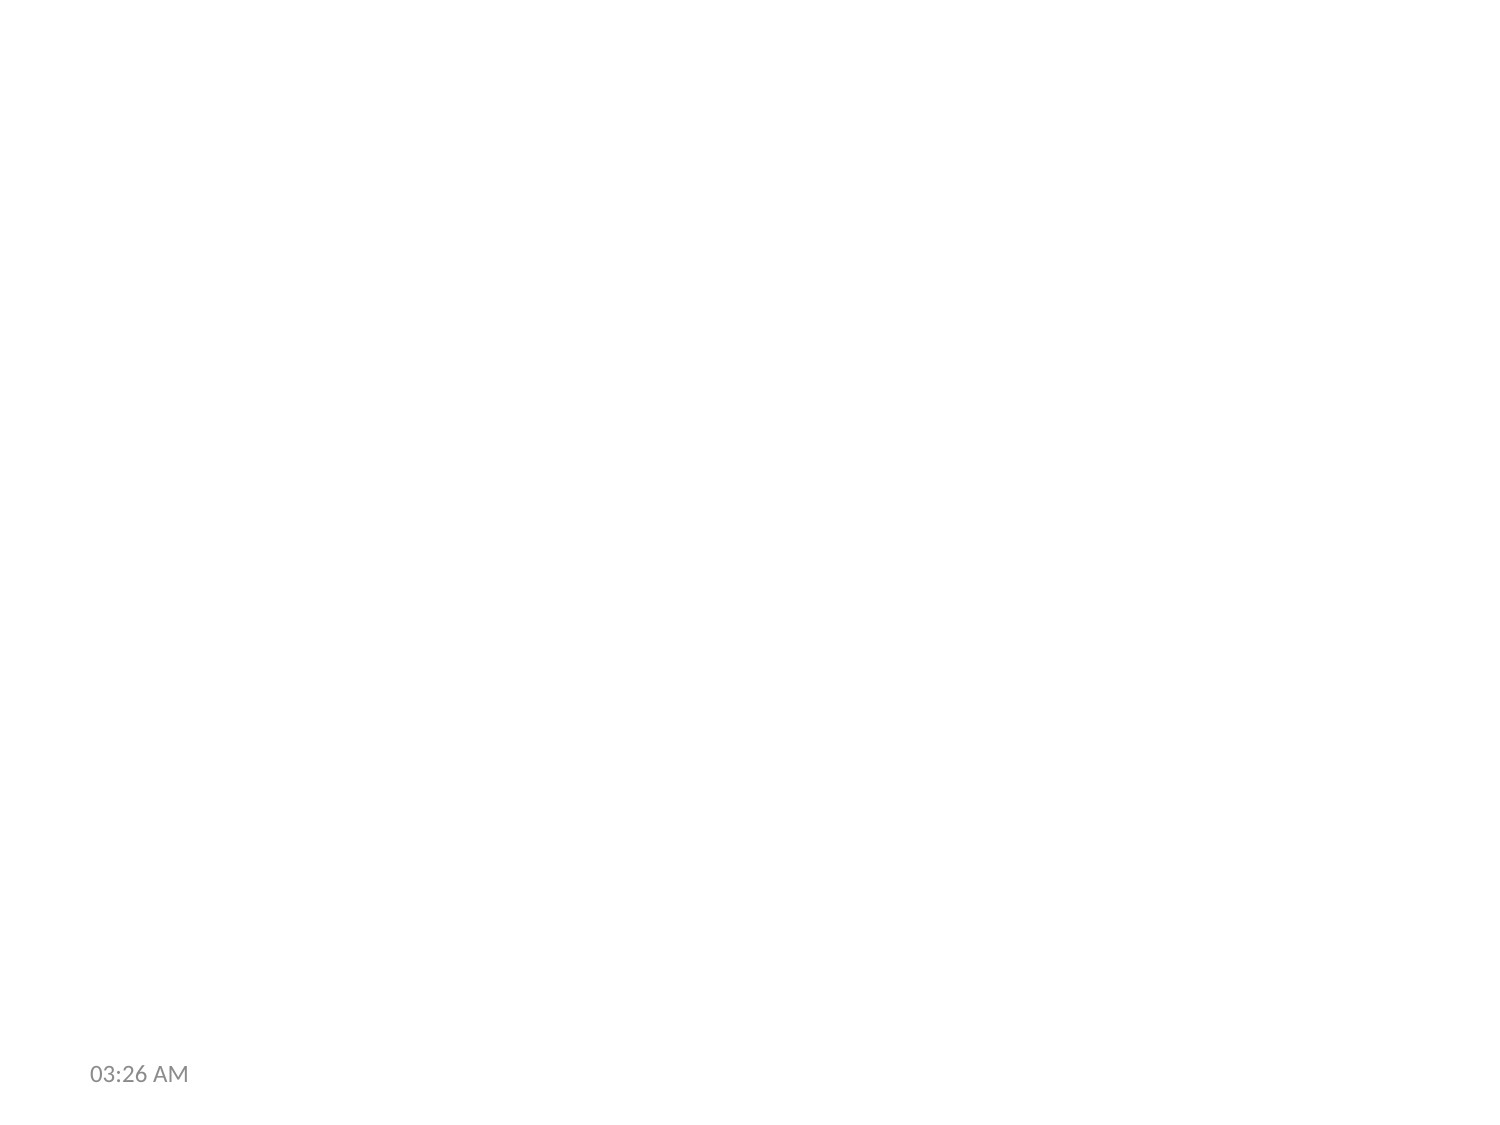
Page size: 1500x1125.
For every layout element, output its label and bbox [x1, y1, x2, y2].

slide_number [75, 1042, 425, 1103]
